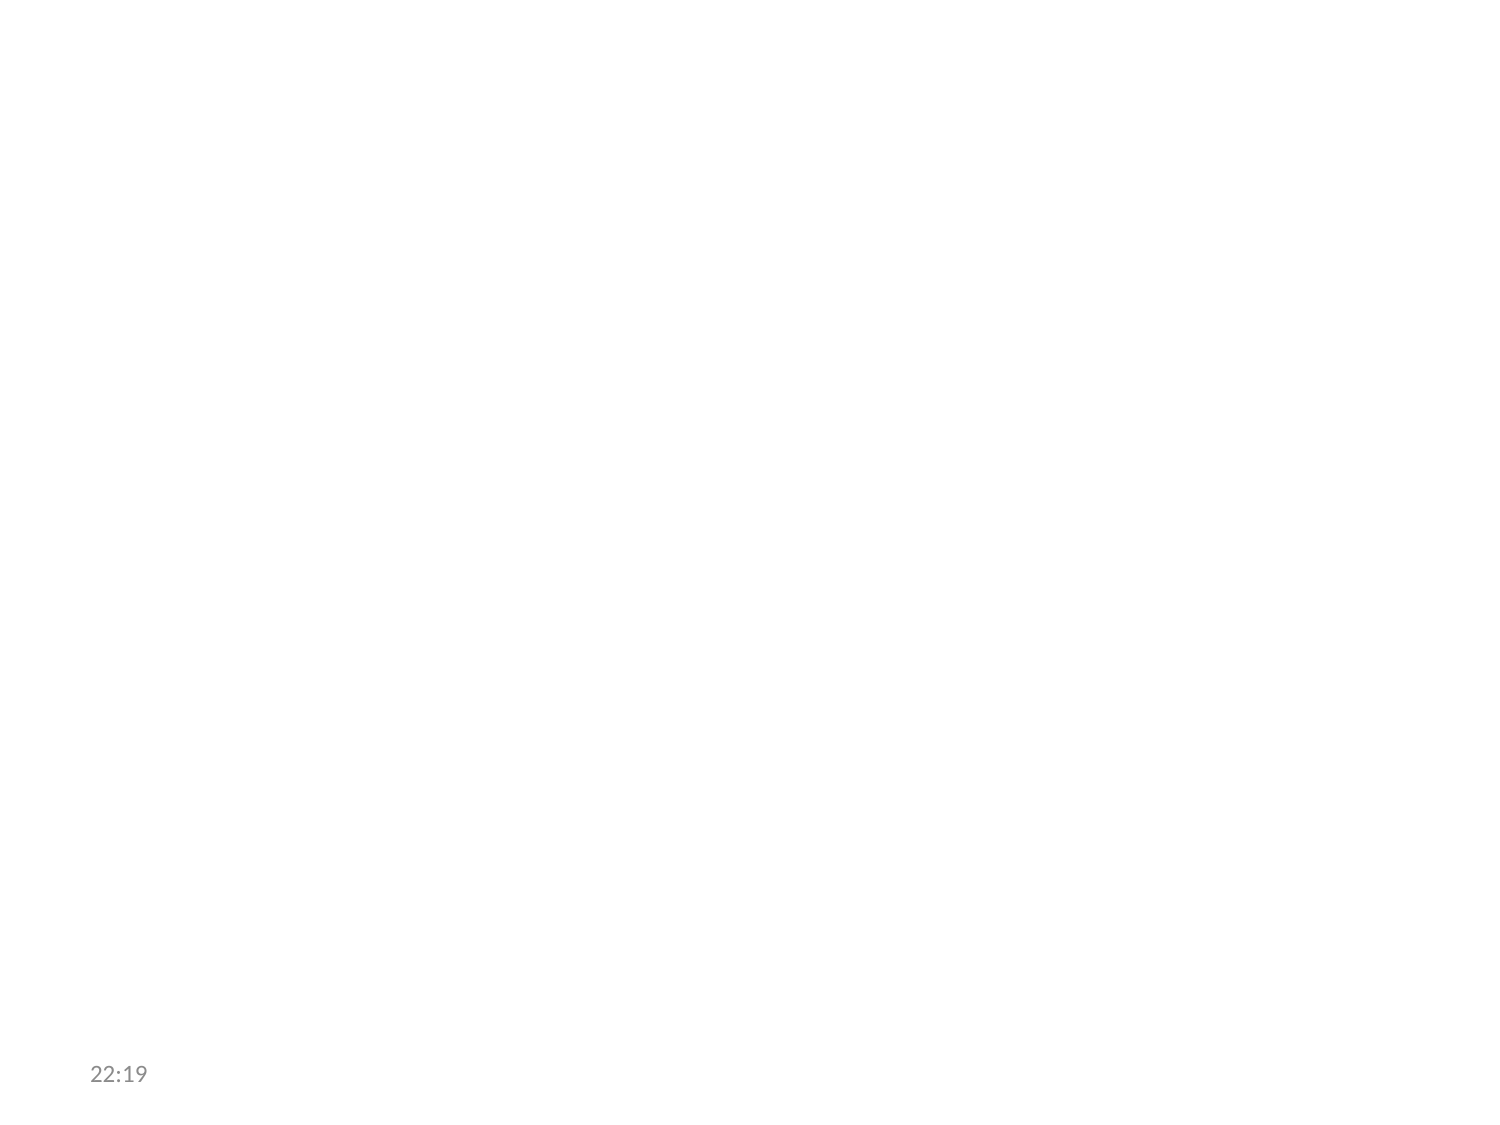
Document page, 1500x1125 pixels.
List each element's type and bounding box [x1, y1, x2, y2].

slide_number [75, 1042, 425, 1103]
